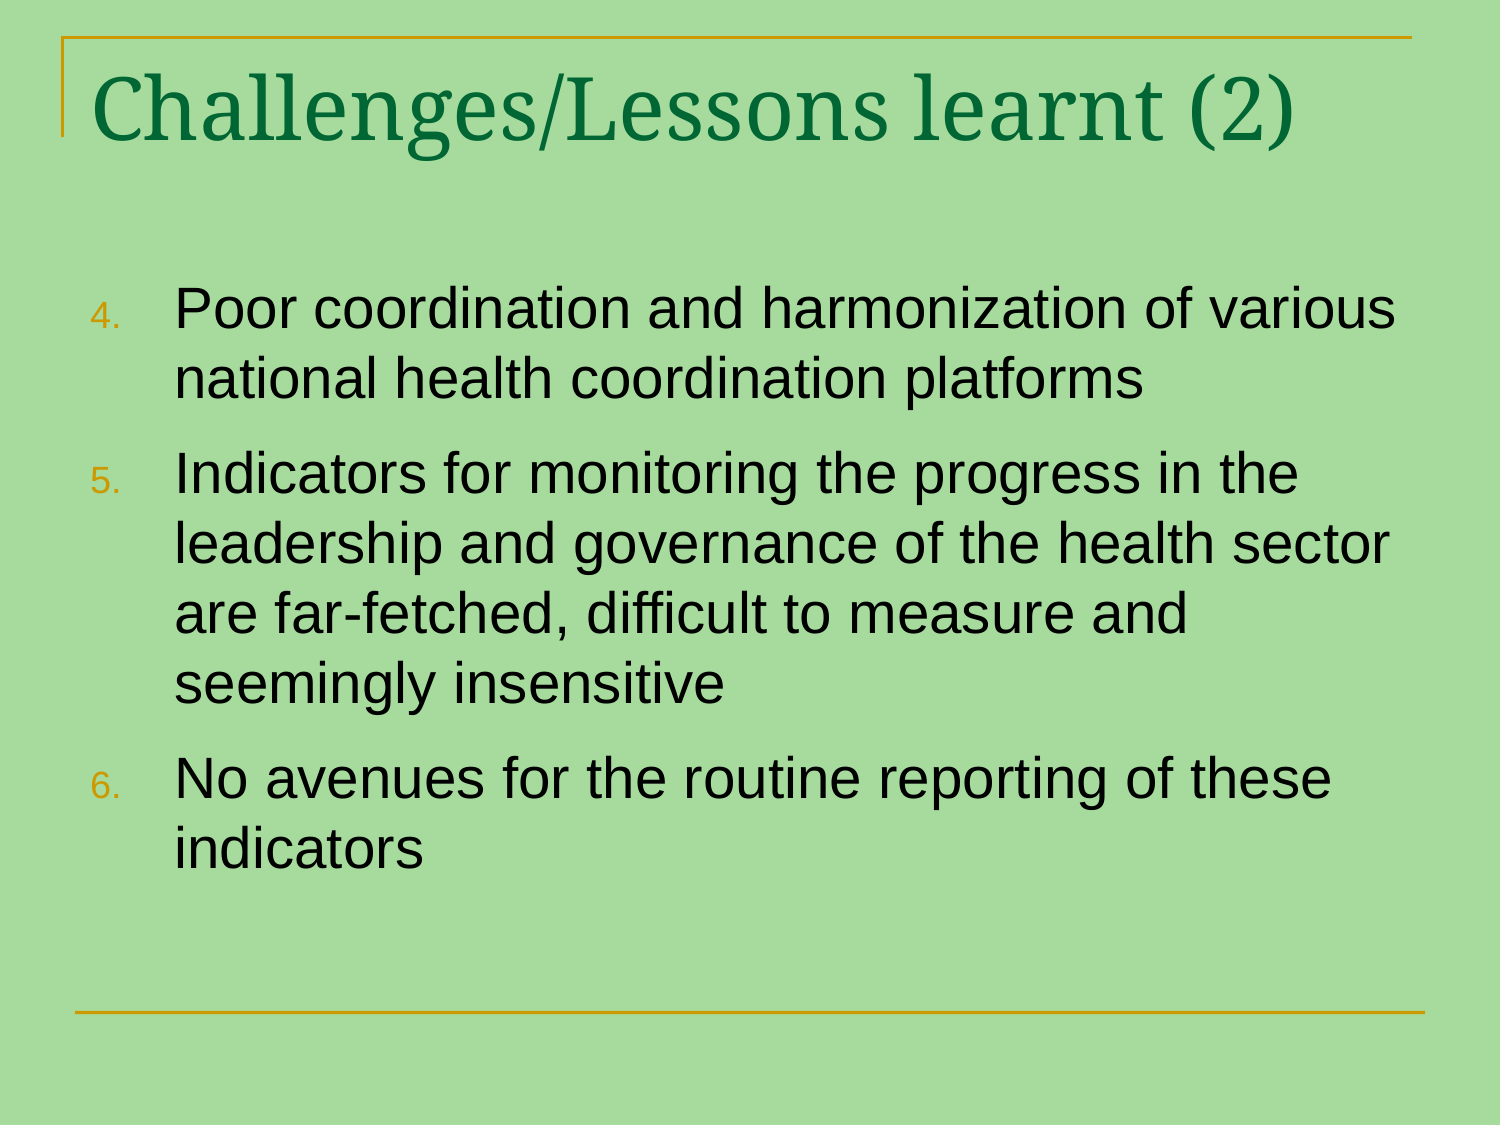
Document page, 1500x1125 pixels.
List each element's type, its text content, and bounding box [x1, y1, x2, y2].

list Poor coordination and harmonization of various national health coordination platforms Indicators for monitoring the progress in the leadership and governance of the health sector are far-fetched, difficult to measure and seemingly insensitive No avenues for the routine reporting of these indicators [75, 262, 1425, 1006]
title Challenges/Lessons learnt (2) [75, 45, 1425, 233]
